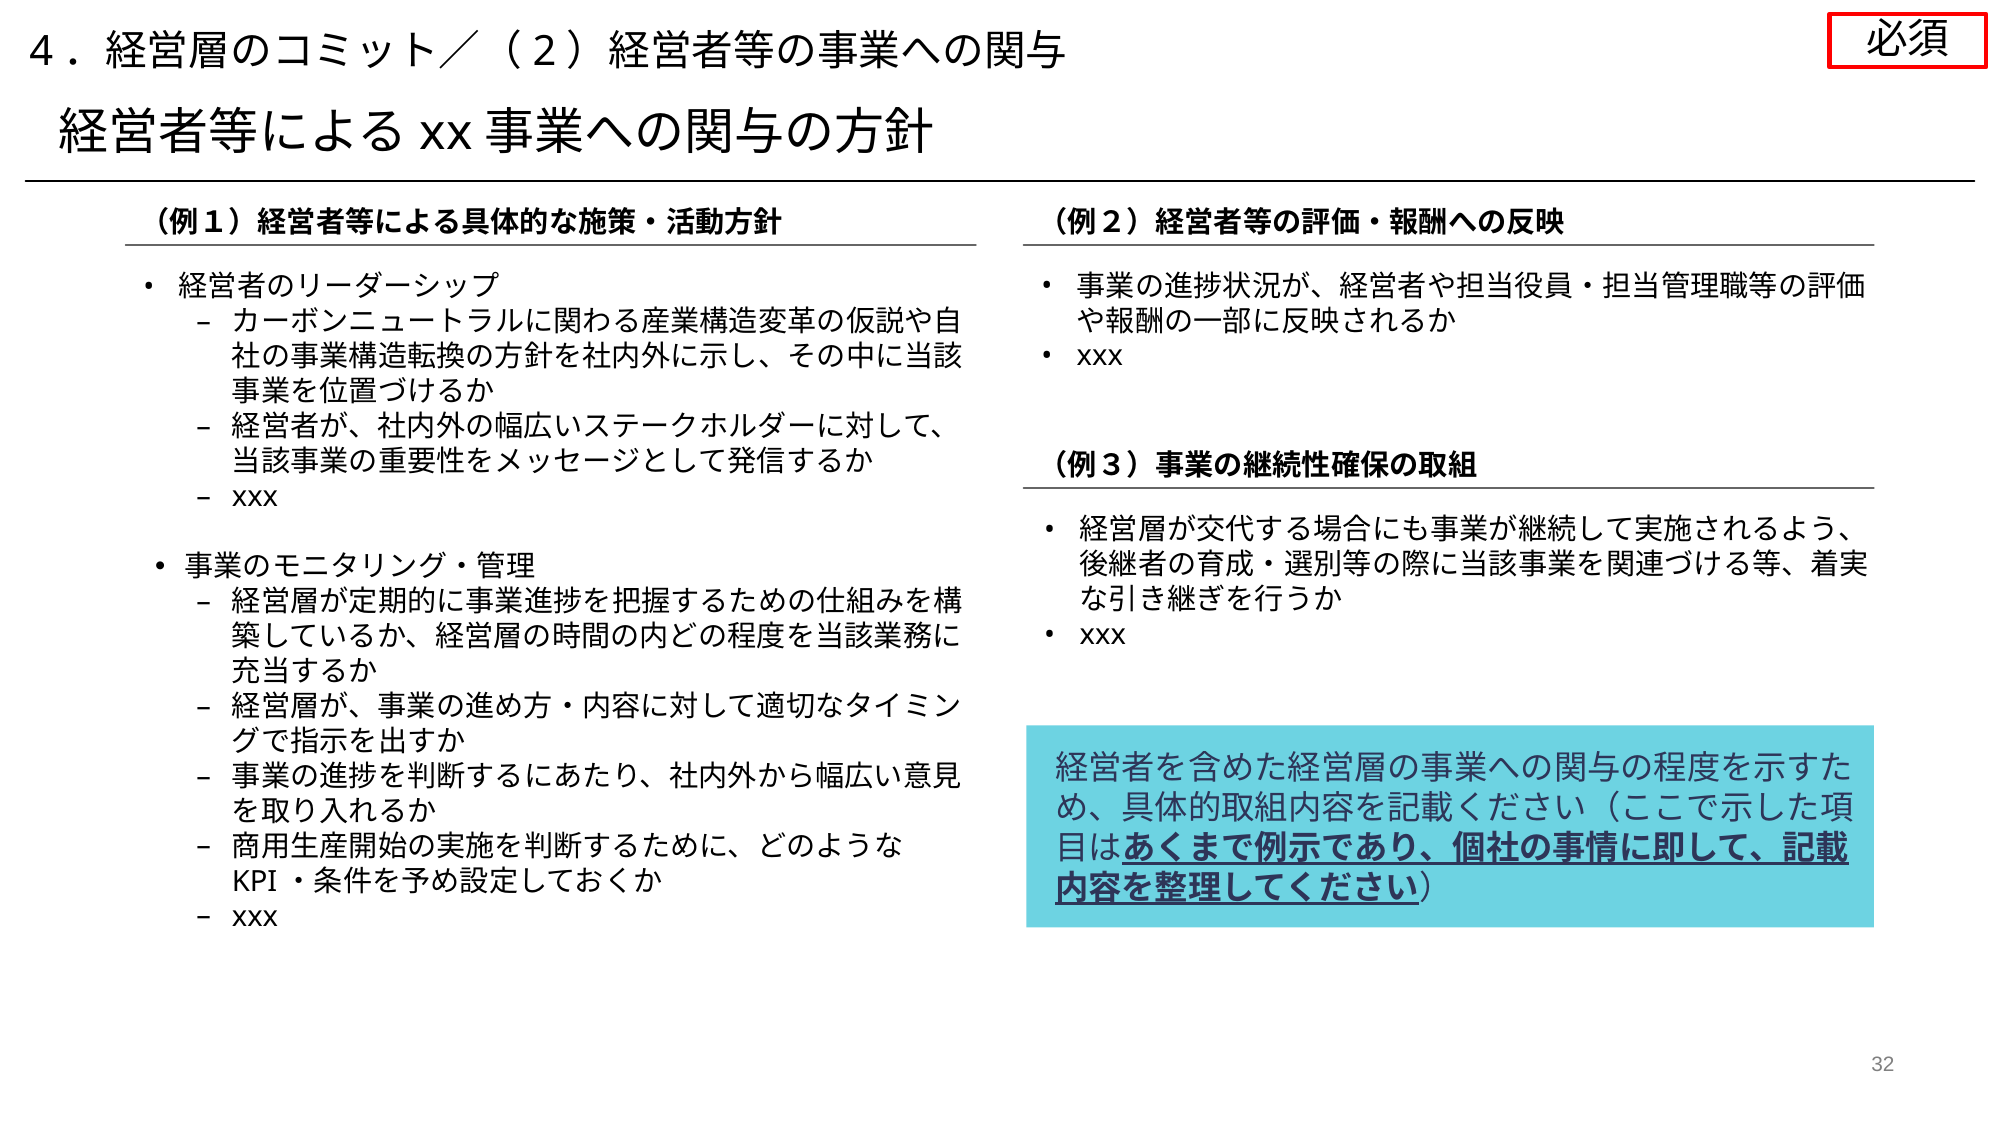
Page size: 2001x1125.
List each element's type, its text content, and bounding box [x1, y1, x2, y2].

text_box 経営者のリーダーシップ カーボンニュートラルに関わる産業構造変革の仮説や自社の事業構造転換の方針を社内外に示し、その中に当該事業を位置づけるか 経営者が、社内外の幅広いステークホルダーに対して、当該事業の重要性をメッセージとして発信するか xxx 事業のモニタリング・管理 経営層が定期的に事業進捗を把握するための仕組みを構築しているか、経営層の時間の内どの程度を当該業務に充当するか 経営層が、事業の進め方・内容に対して適切なタイミングで指示を出すか 事業の進捗を判断するにあたり、社内外から幅広い意見を取り入れるか 商用生産開始の実施を判断するために、どのようなKPI・条件を予め設定しておくか xxx [125, 267, 976, 944]
text_box 経営者を含めた経営層の事業への関与の程度を示すため、具体的取組内容を記載ください（ここで示した項目はあくまで例示であり、個社の事情に即して、記載内容を整理してください） [1026, 724, 1875, 928]
text_box 4．経営層のコミット／（2）経営者等の事業への関与 [29, 29, 1979, 75]
text_box 必須 [1829, 13, 1986, 68]
text_box 経営者等によるxx事業への関与の方針 [59, 106, 1904, 161]
text_box 事業の進捗状況が、経営者や担当役員・担当管理職等の評価や報酬の一部に反映されるか xxx [1023, 266, 1870, 402]
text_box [1023, 197, 1875, 246]
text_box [125, 197, 977, 246]
text_box 経営層が交代する場合にも事業が継続して実施されるよう、後継者の育成・選別等の際に当該事業を関連づける等、着実な引き継ぎを行うか xxx [1026, 510, 1874, 665]
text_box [1023, 440, 1875, 488]
